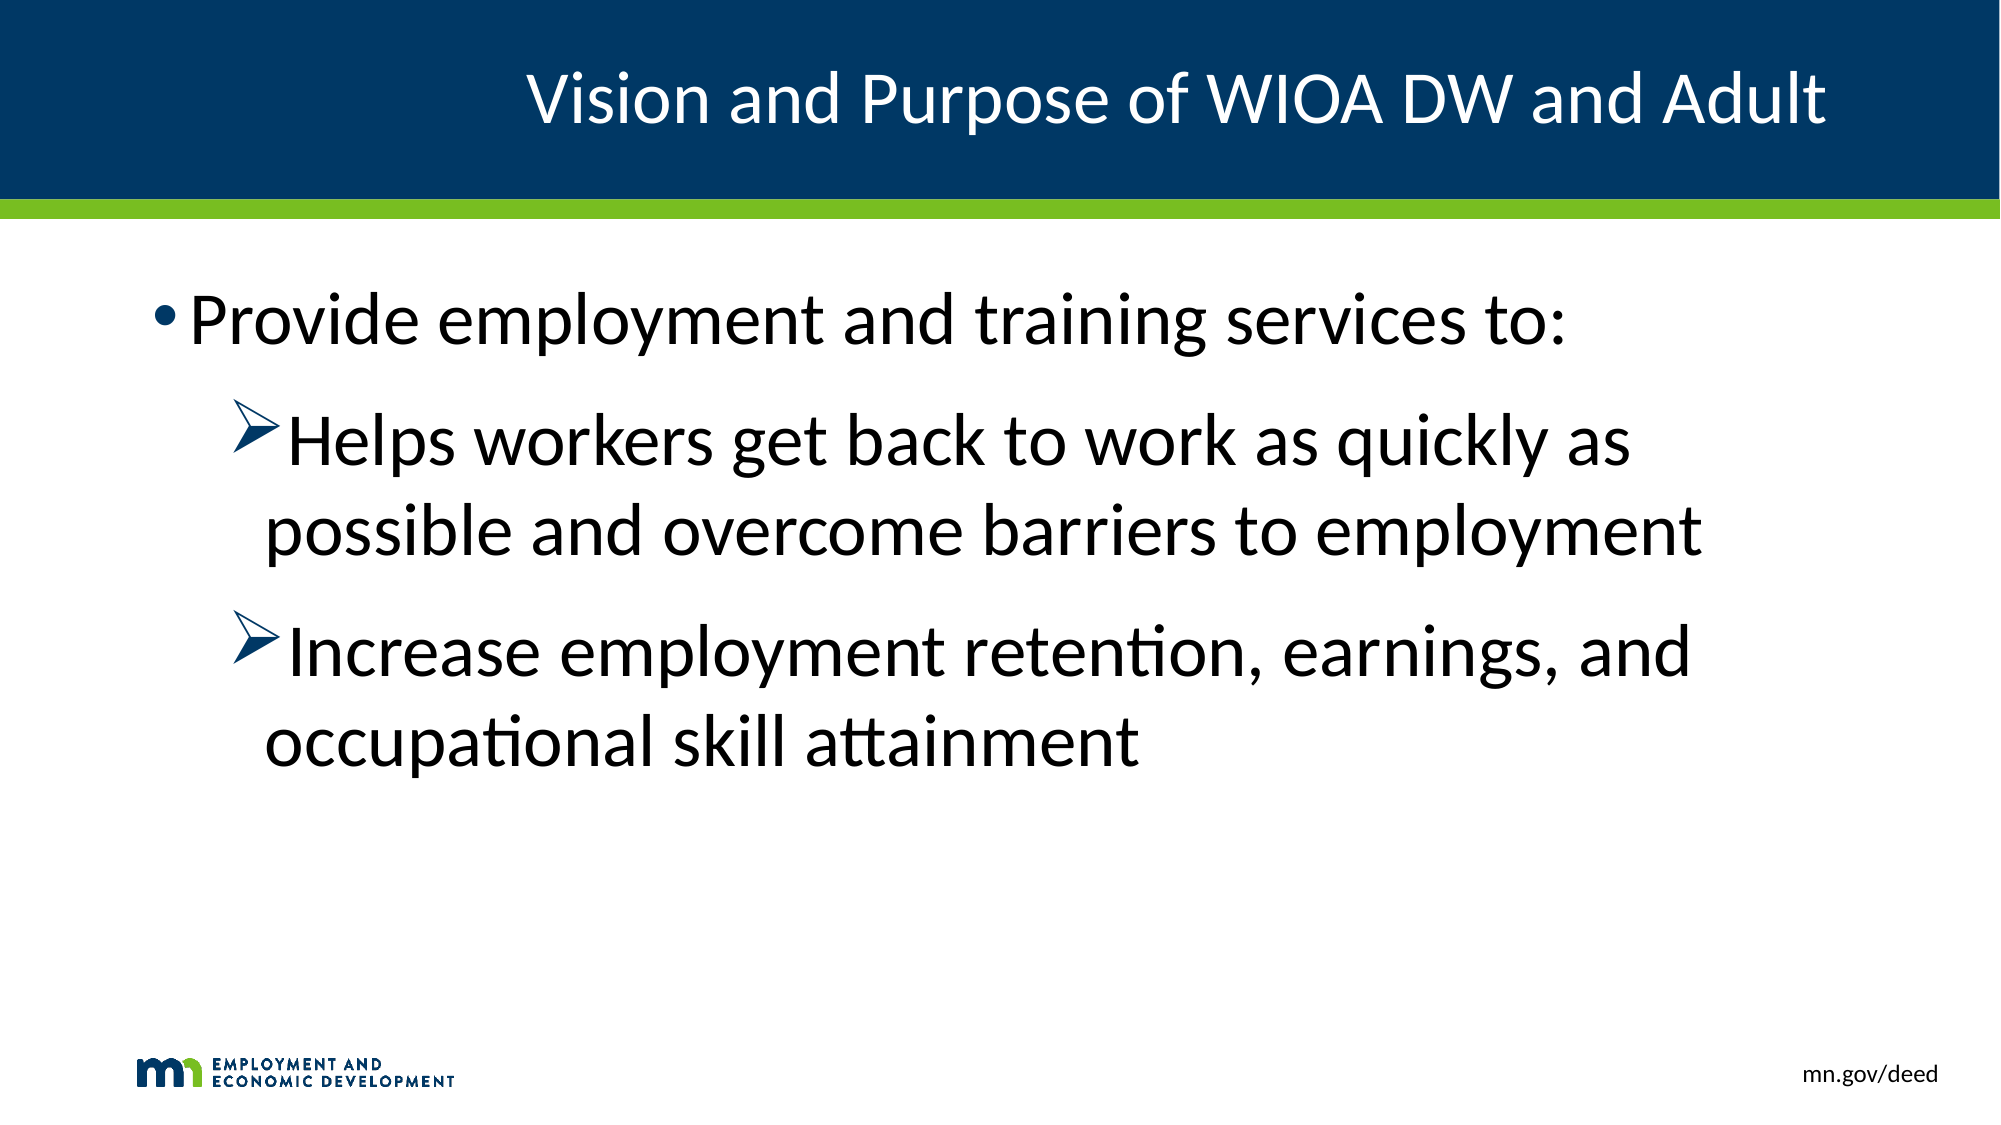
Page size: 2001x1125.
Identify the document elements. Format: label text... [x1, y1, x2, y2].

footer mn.gov/deed [1037, 1042, 1955, 1103]
list Provide employment and training services to: Helps workers get back to work as quickly as possible and overcome barriers to employment Increase employment retention, earnings, and occupational skill attainment [137, 261, 1863, 1014]
picture [137, 1058, 454, 1087]
title Vision and Purpose of WIOA DW and Adult [137, 0, 1863, 200]
